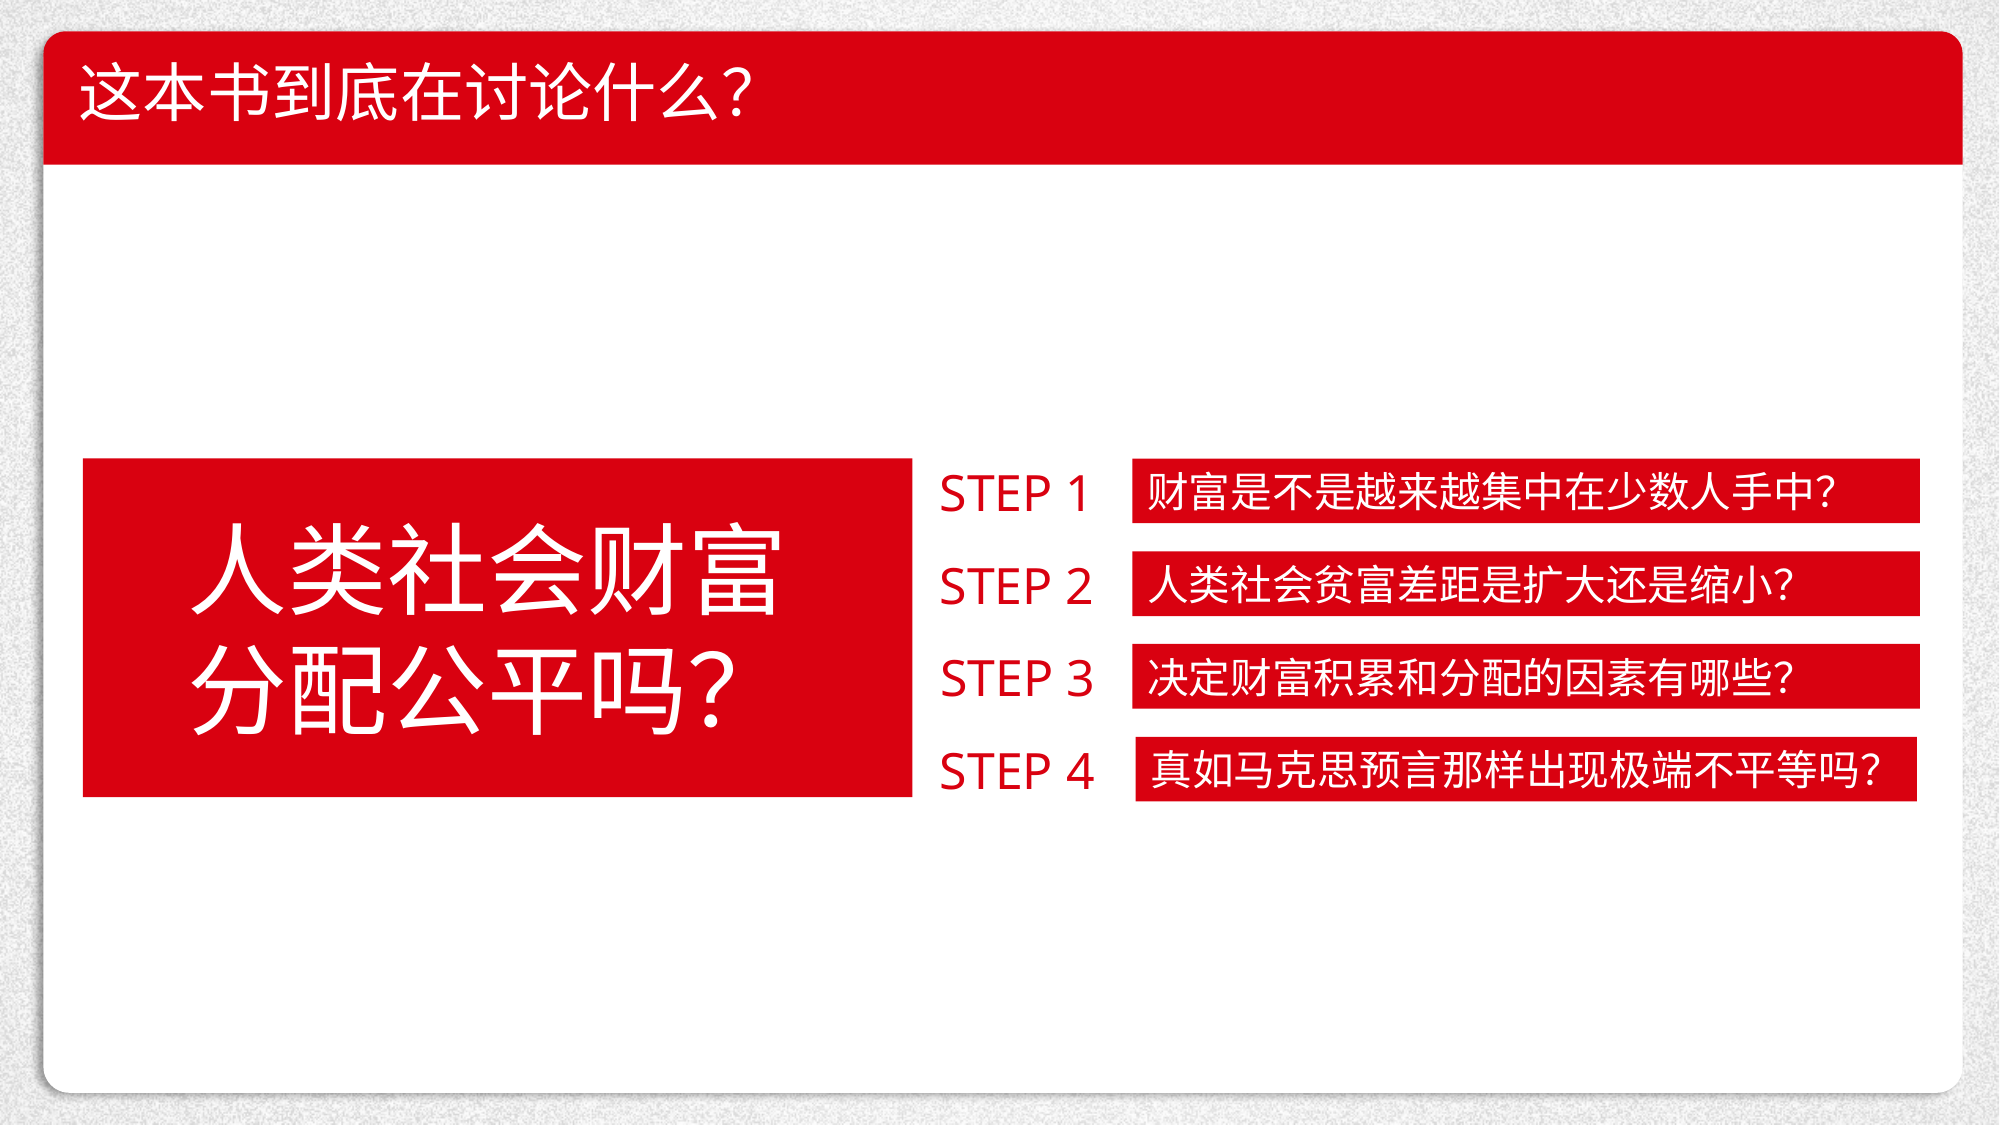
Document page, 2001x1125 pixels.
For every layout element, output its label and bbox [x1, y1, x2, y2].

text_box [82, 453, 1920, 809]
picture [0, 0, 2000, 1125]
